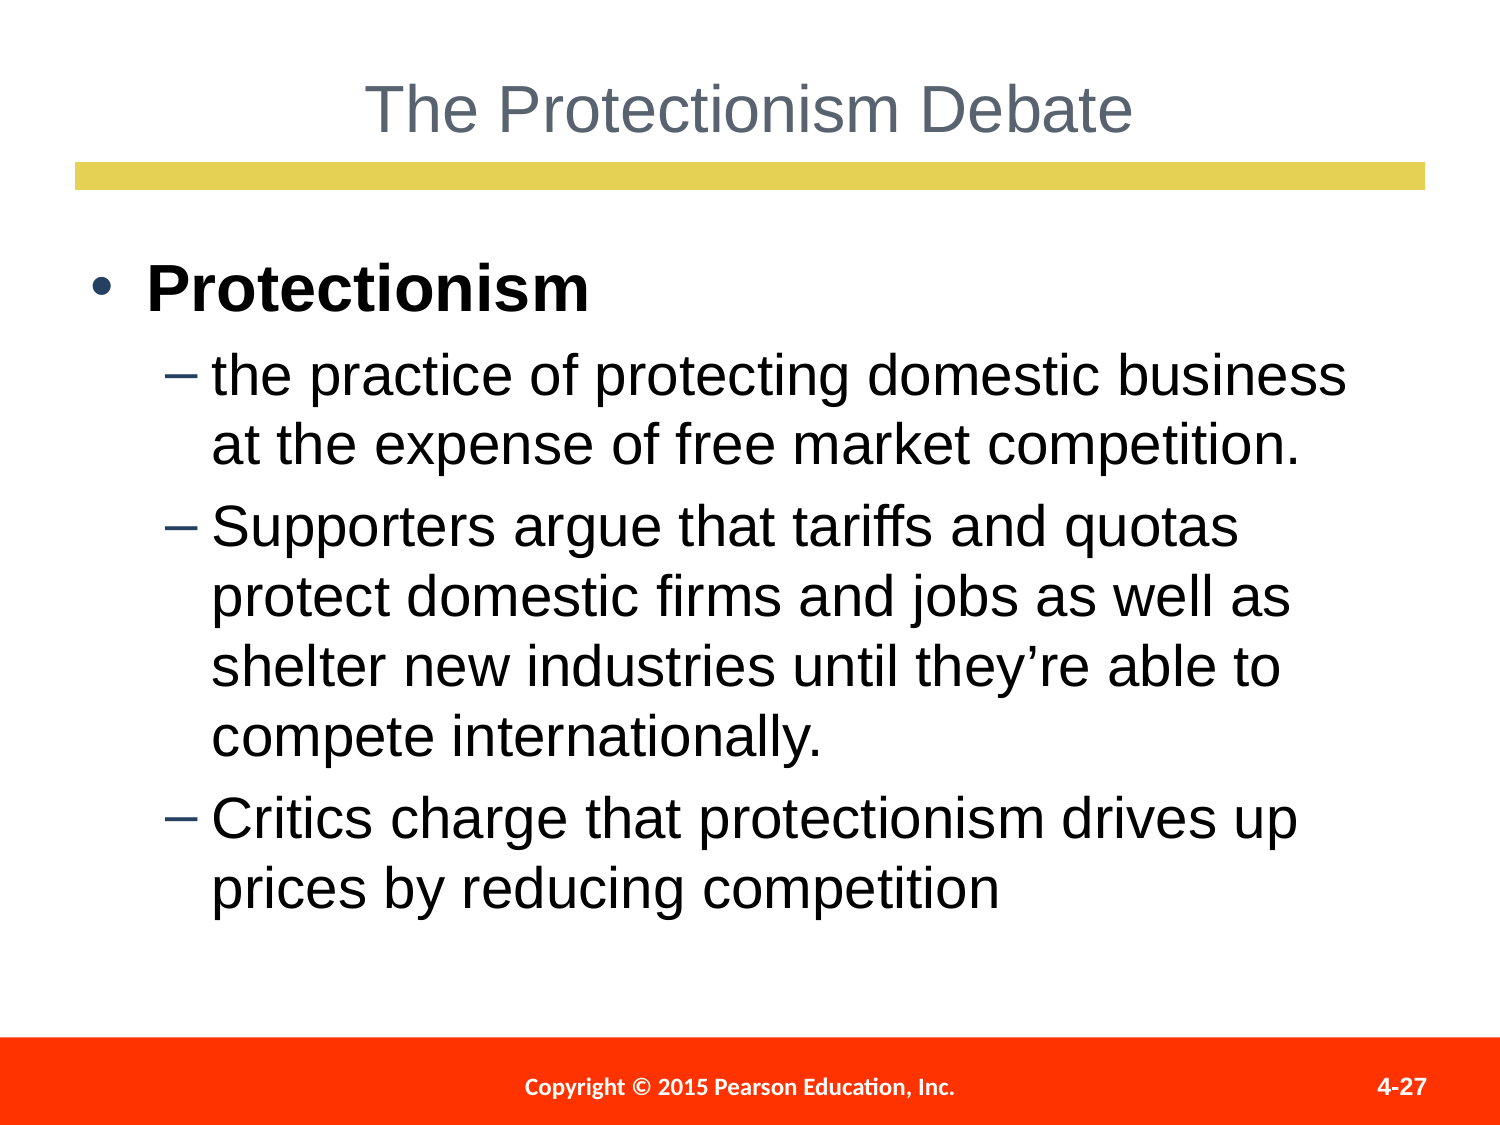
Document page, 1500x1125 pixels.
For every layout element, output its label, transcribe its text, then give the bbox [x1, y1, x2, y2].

title The Protectionism Debate [74, 12, 1426, 201]
list Protectionism the practice of protecting domestic business at the expense of free market competition. Supporters argue that tariffs and quotas protect domestic firms and jobs as well as shelter new industries until they’re able to compete internationally. Critics charge that protectionism drives up prices by reducing competition [74, 237, 1426, 976]
